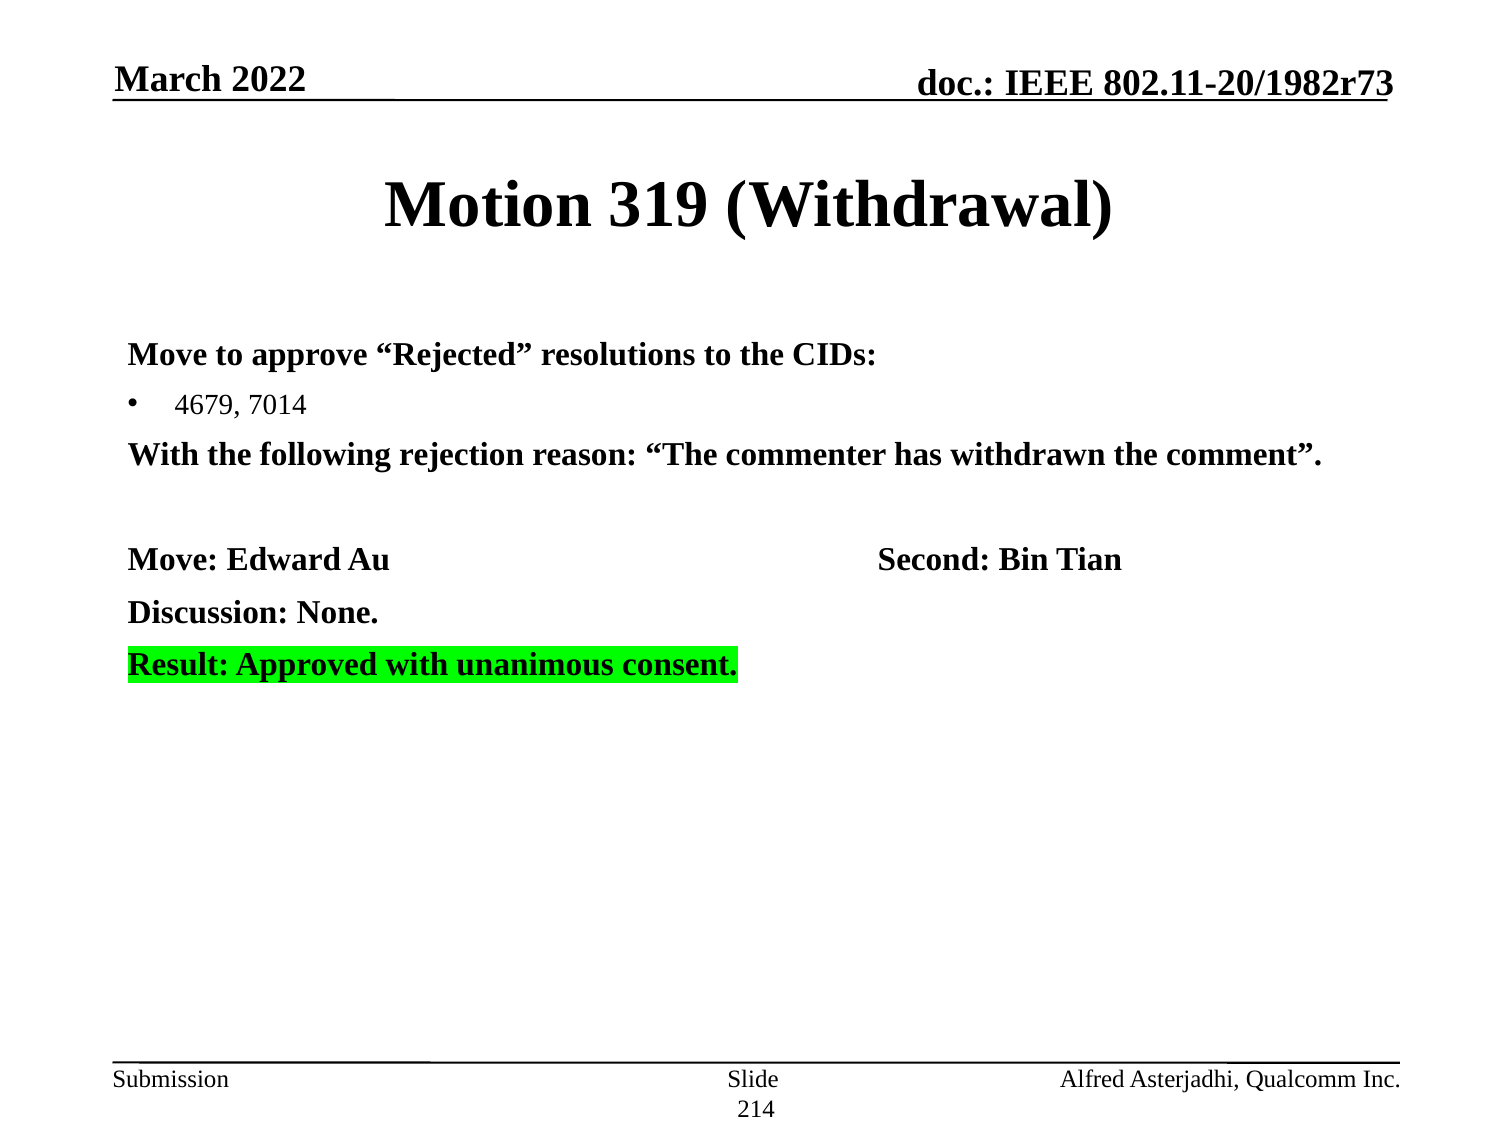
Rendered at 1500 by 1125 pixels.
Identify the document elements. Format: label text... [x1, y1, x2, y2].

slide_number Slide 214 [712, 1061, 800, 1123]
list Move to approve “Rejected” resolutions to the CIDs: 4679, 7014 With the following rejection reason: “The commenter has withdrawn the comment”. Move: Edward Au Second: Bin Tian Discussion: None. Result: Approved with unanimous consent. [112, 324, 1388, 1063]
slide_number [114, 54, 423, 100]
title Motion 319 (Withdrawal) [112, 112, 1388, 288]
footer Alfred Asterjadhi, Qualcomm Inc. [878, 1061, 1402, 1093]
